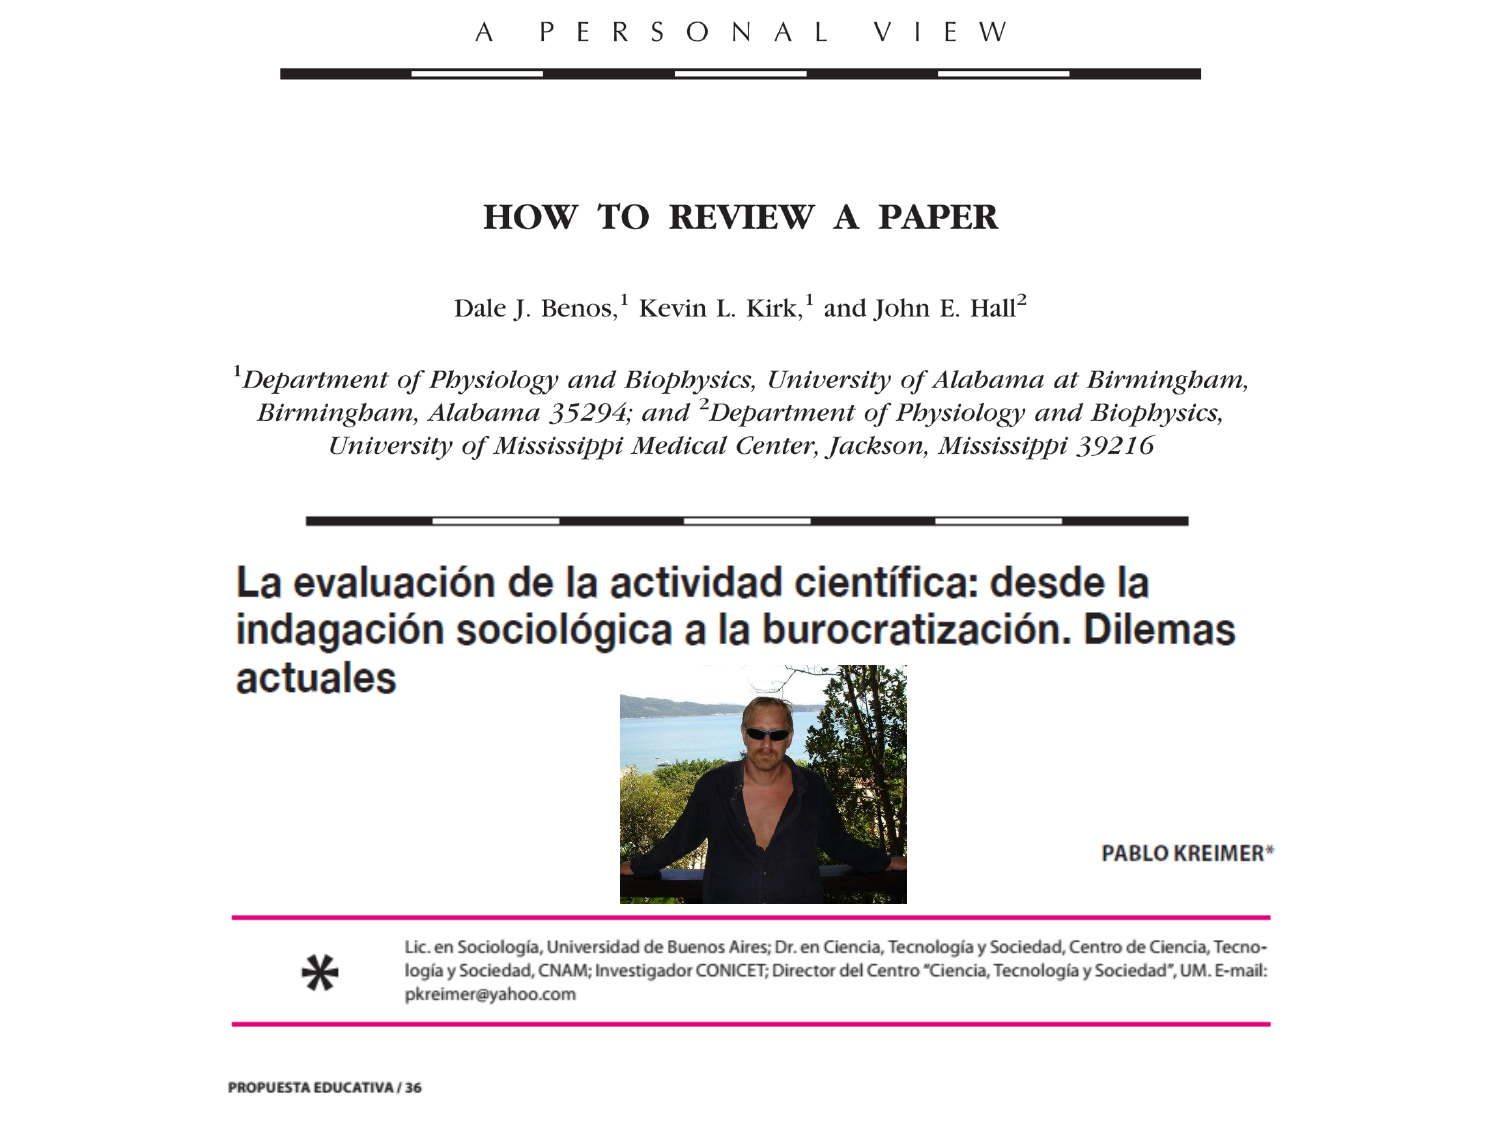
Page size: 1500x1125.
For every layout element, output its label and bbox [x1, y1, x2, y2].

picture [1082, 834, 1285, 879]
picture [166, 1, 1334, 1107]
